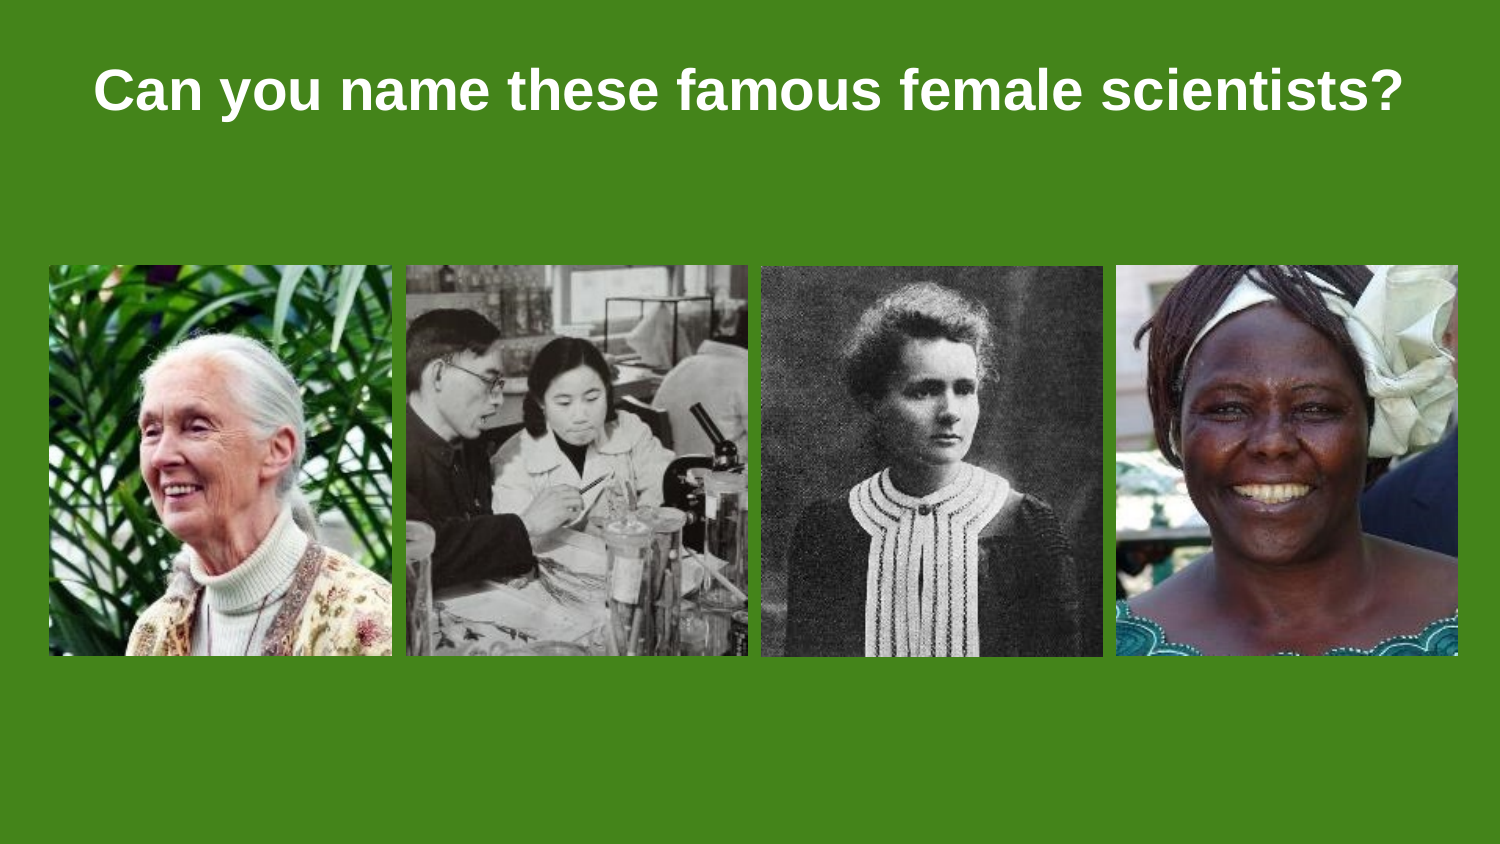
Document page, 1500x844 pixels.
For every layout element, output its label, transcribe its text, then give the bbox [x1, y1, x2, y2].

picture [760, 266, 1103, 657]
text_box Can you name these famous female scientists? [49, 22, 1451, 140]
picture [406, 265, 749, 656]
picture [1115, 265, 1458, 656]
picture [49, 265, 392, 656]
